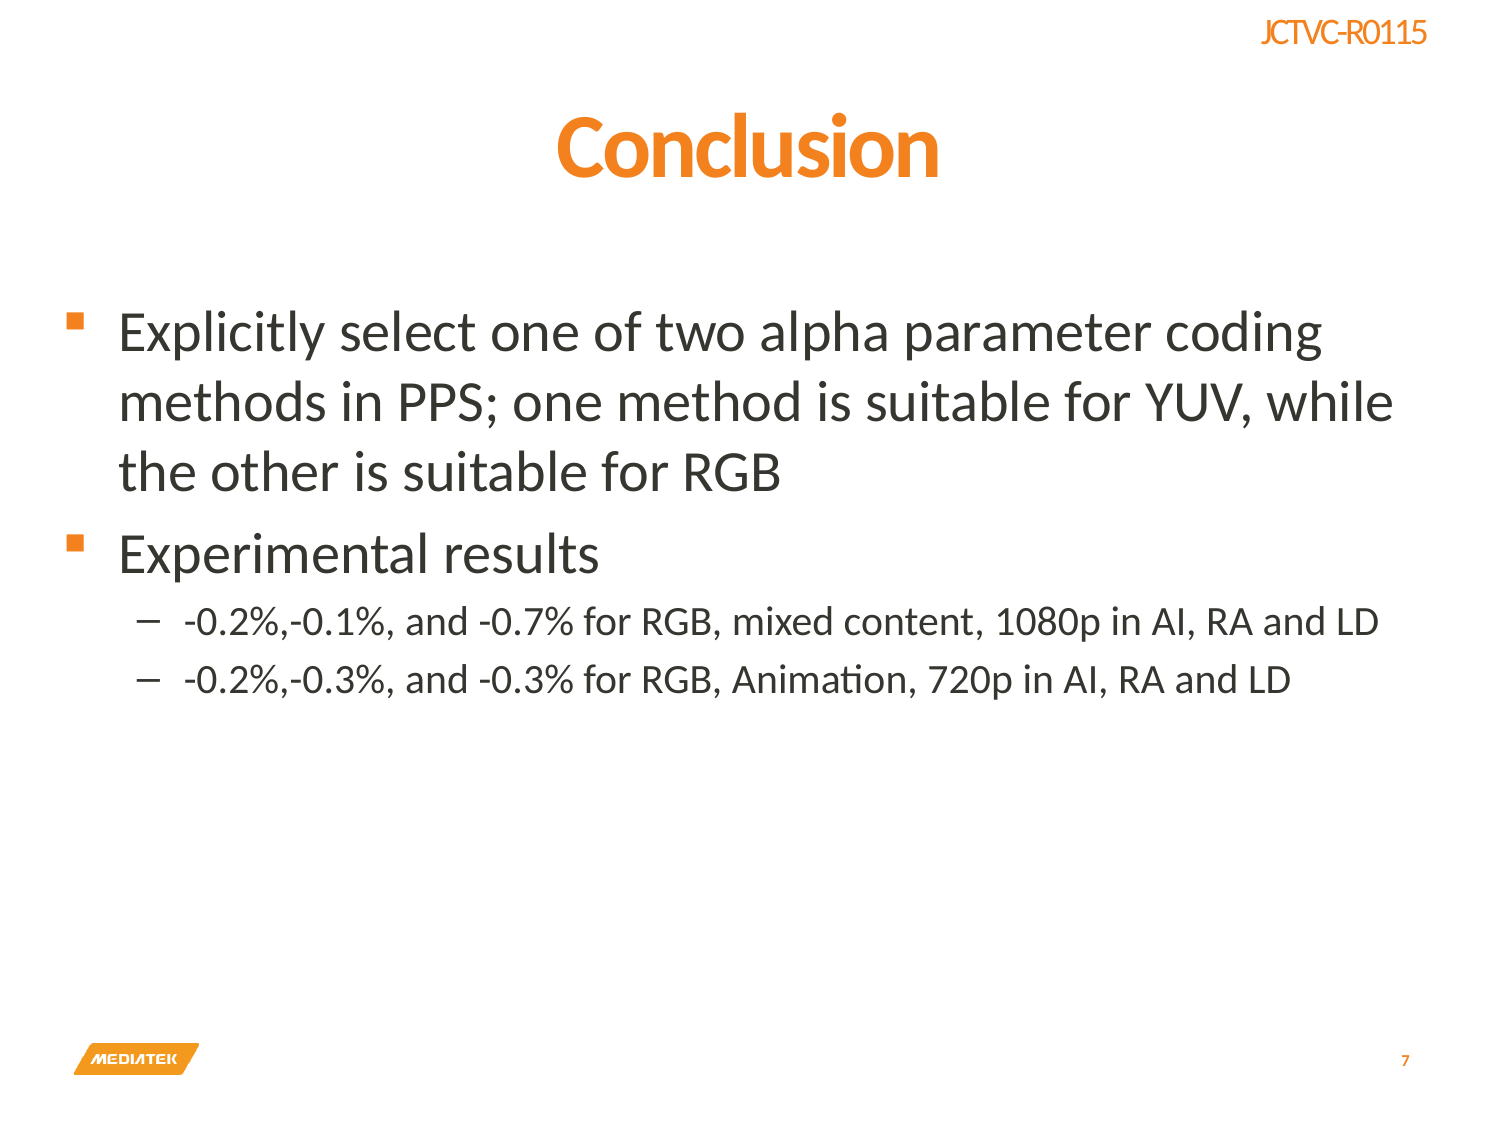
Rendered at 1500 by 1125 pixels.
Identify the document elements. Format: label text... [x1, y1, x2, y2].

list Explicitly select one of two alpha parameter coding methods in PPS; one method is suitable for YUV, while the other is suitable for RGB Experimental results -0.2%,-0.1%, and -0.7% for RGB, mixed content, 1080p in AI, RA and LD -0.2%,-0.3%, and -0.3% for RGB, Animation, 720p in AI, RA and LD [46, 286, 1483, 976]
title Conclusion [75, 99, 1425, 286]
slide_number 7 [1251, 1029, 1425, 1090]
picture [73, 1043, 199, 1075]
